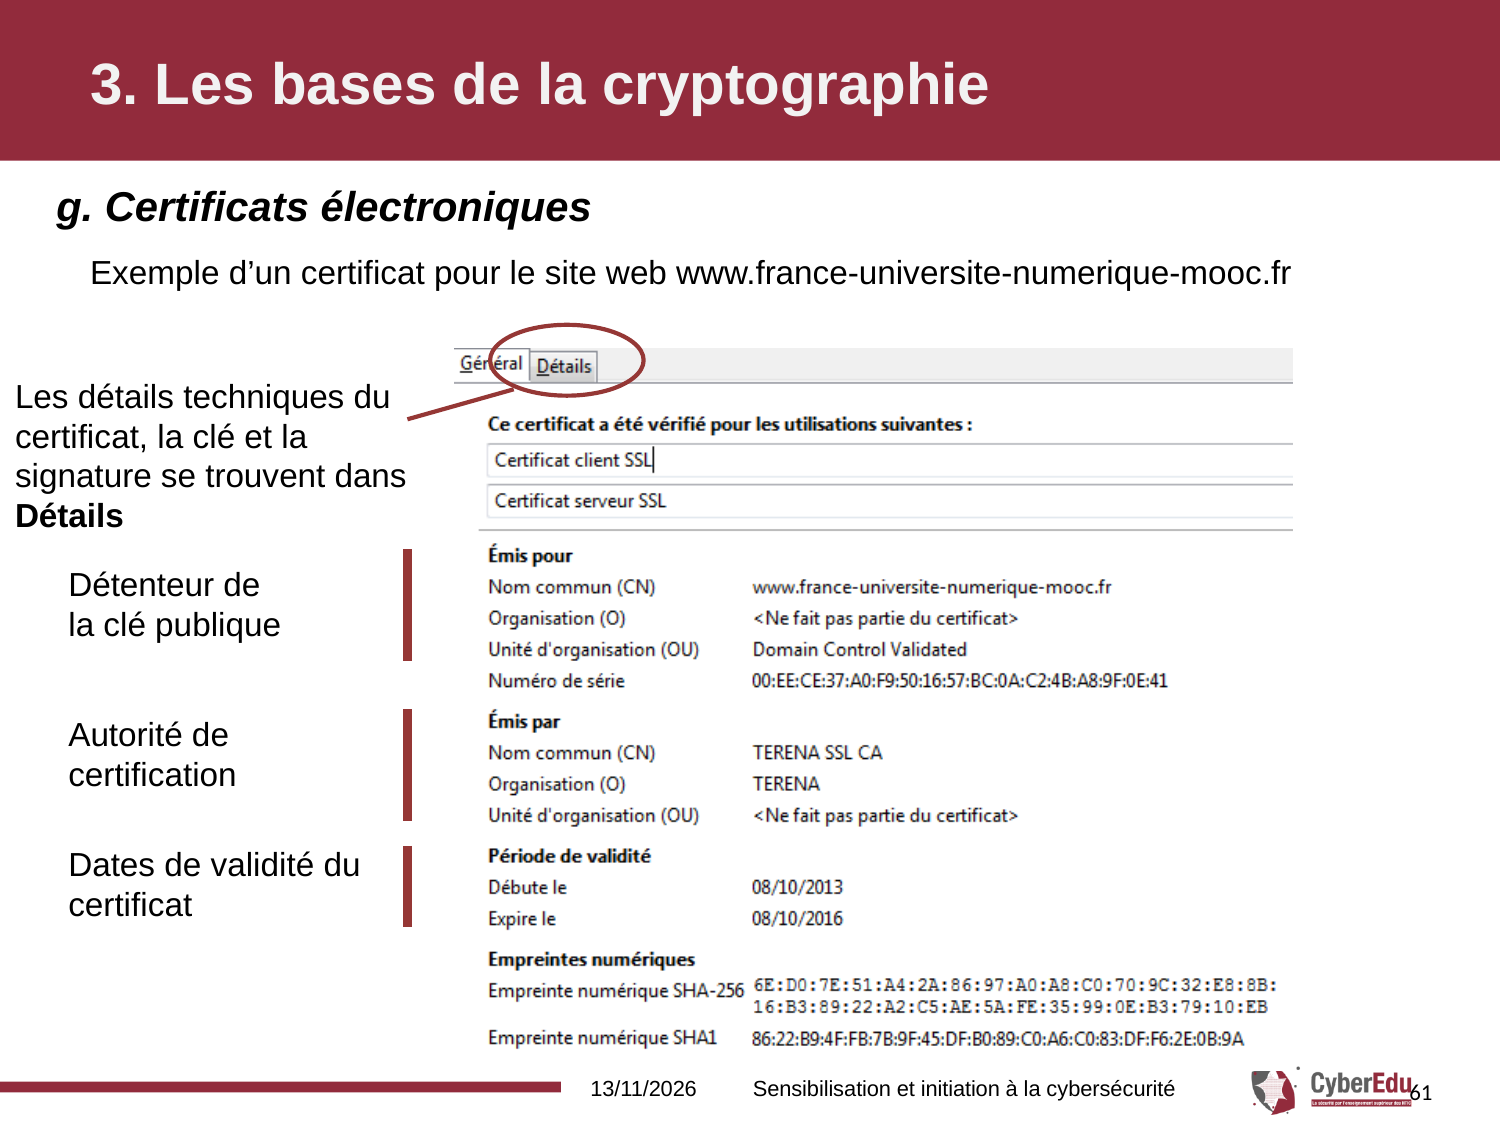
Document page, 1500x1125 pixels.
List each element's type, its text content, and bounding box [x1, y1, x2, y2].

text_box Les détails techniques du certificat, la clé et la signature se trouvent dans Détails [0, 367, 449, 492]
list Exemple d’un certificat pour le site web www.france-universite-numerique-mooc.fr [75, 243, 1459, 327]
footer Sensibilisation et initiation à la cybersécurité [738, 1080, 1236, 1118]
title 3. Les bases de la cryptographie [75, 1, 1425, 161]
picture [454, 348, 1412, 1115]
text_box Détenteur de la clé publique [53, 555, 303, 647]
text_box g. Certificats électroniques [41, 172, 1471, 268]
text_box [407, 389, 514, 420]
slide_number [561, 1080, 727, 1118]
text_box Dates de validité du certificat [53, 835, 384, 928]
text_box [493, 322, 640, 346]
text_box Autorité de certification [53, 705, 303, 797]
